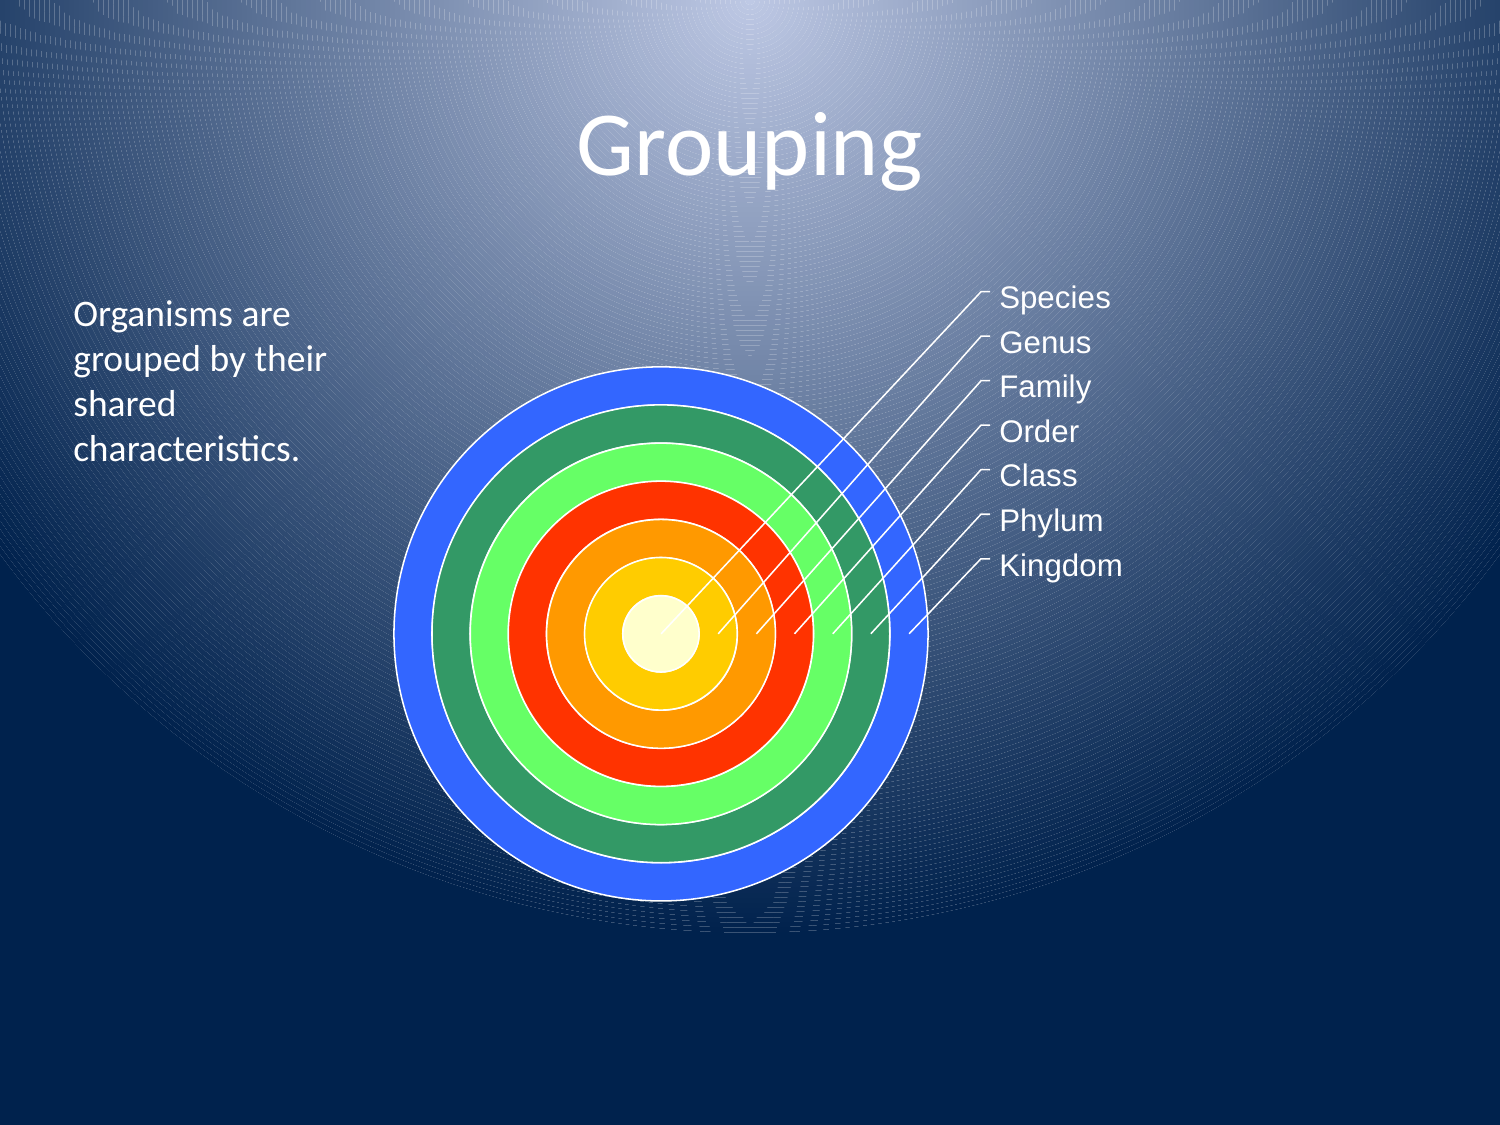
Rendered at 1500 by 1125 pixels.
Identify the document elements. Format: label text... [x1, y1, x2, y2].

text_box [393, 277, 1107, 902]
text_box Organisms are grouped by their shared characteristics. [58, 281, 389, 521]
title Grouping [75, 45, 1425, 233]
